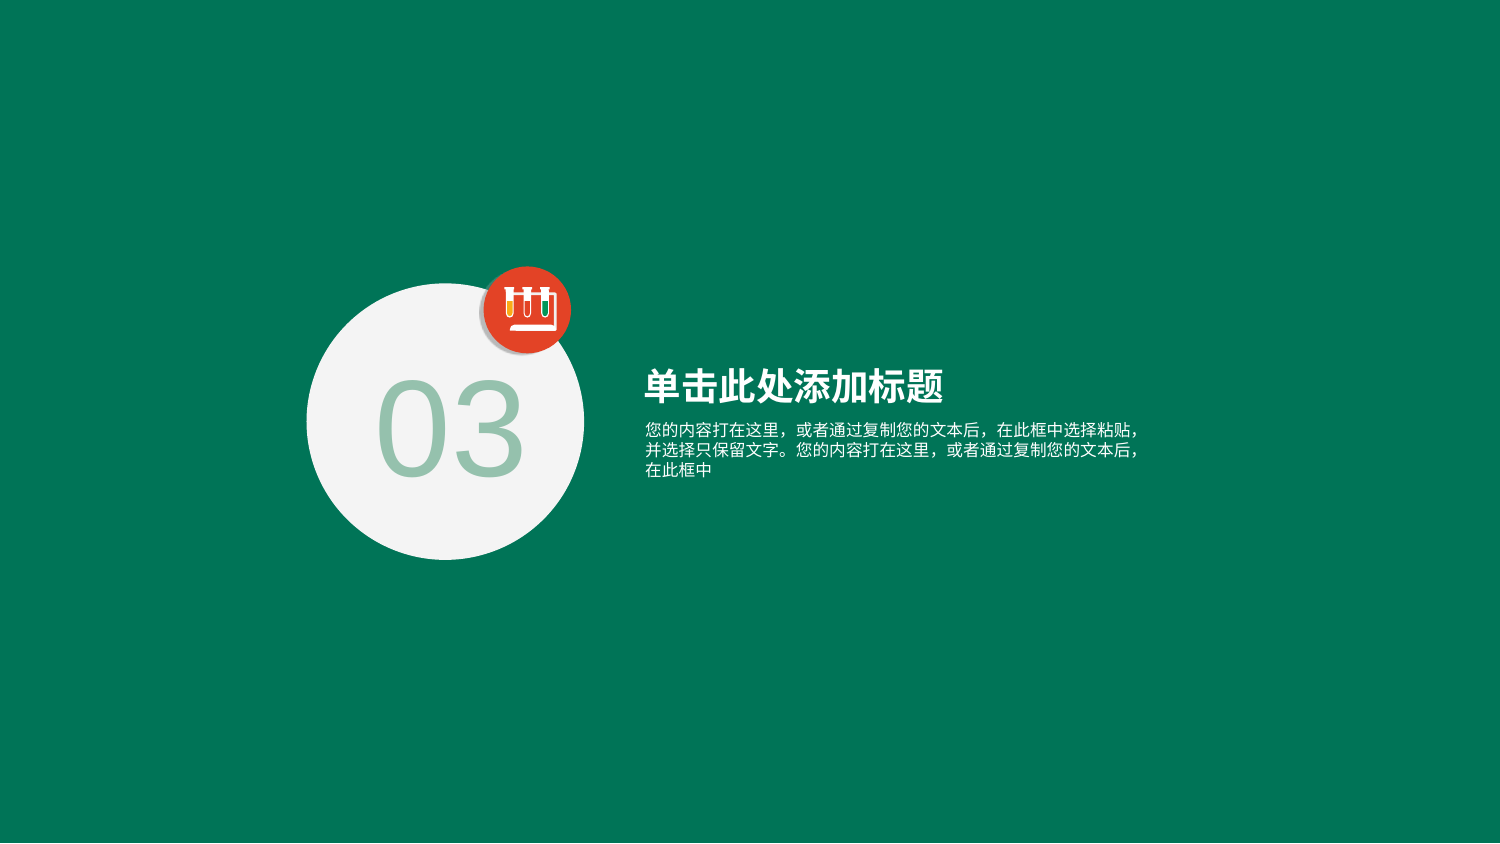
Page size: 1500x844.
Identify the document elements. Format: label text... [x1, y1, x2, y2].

text_box [554, 354, 585, 508]
text_box 您的内容打在这里，或者通过复制您的文本后，在此框中选择粘贴，并选择只保留文字。您的内容打在这里，或者通过复制您的文本后，在此框中 [630, 412, 1174, 487]
text_box 单击此处添加标题 [643, 362, 1135, 408]
text_box 03 [348, 331, 554, 512]
text_box [306, 283, 551, 560]
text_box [483, 266, 572, 354]
